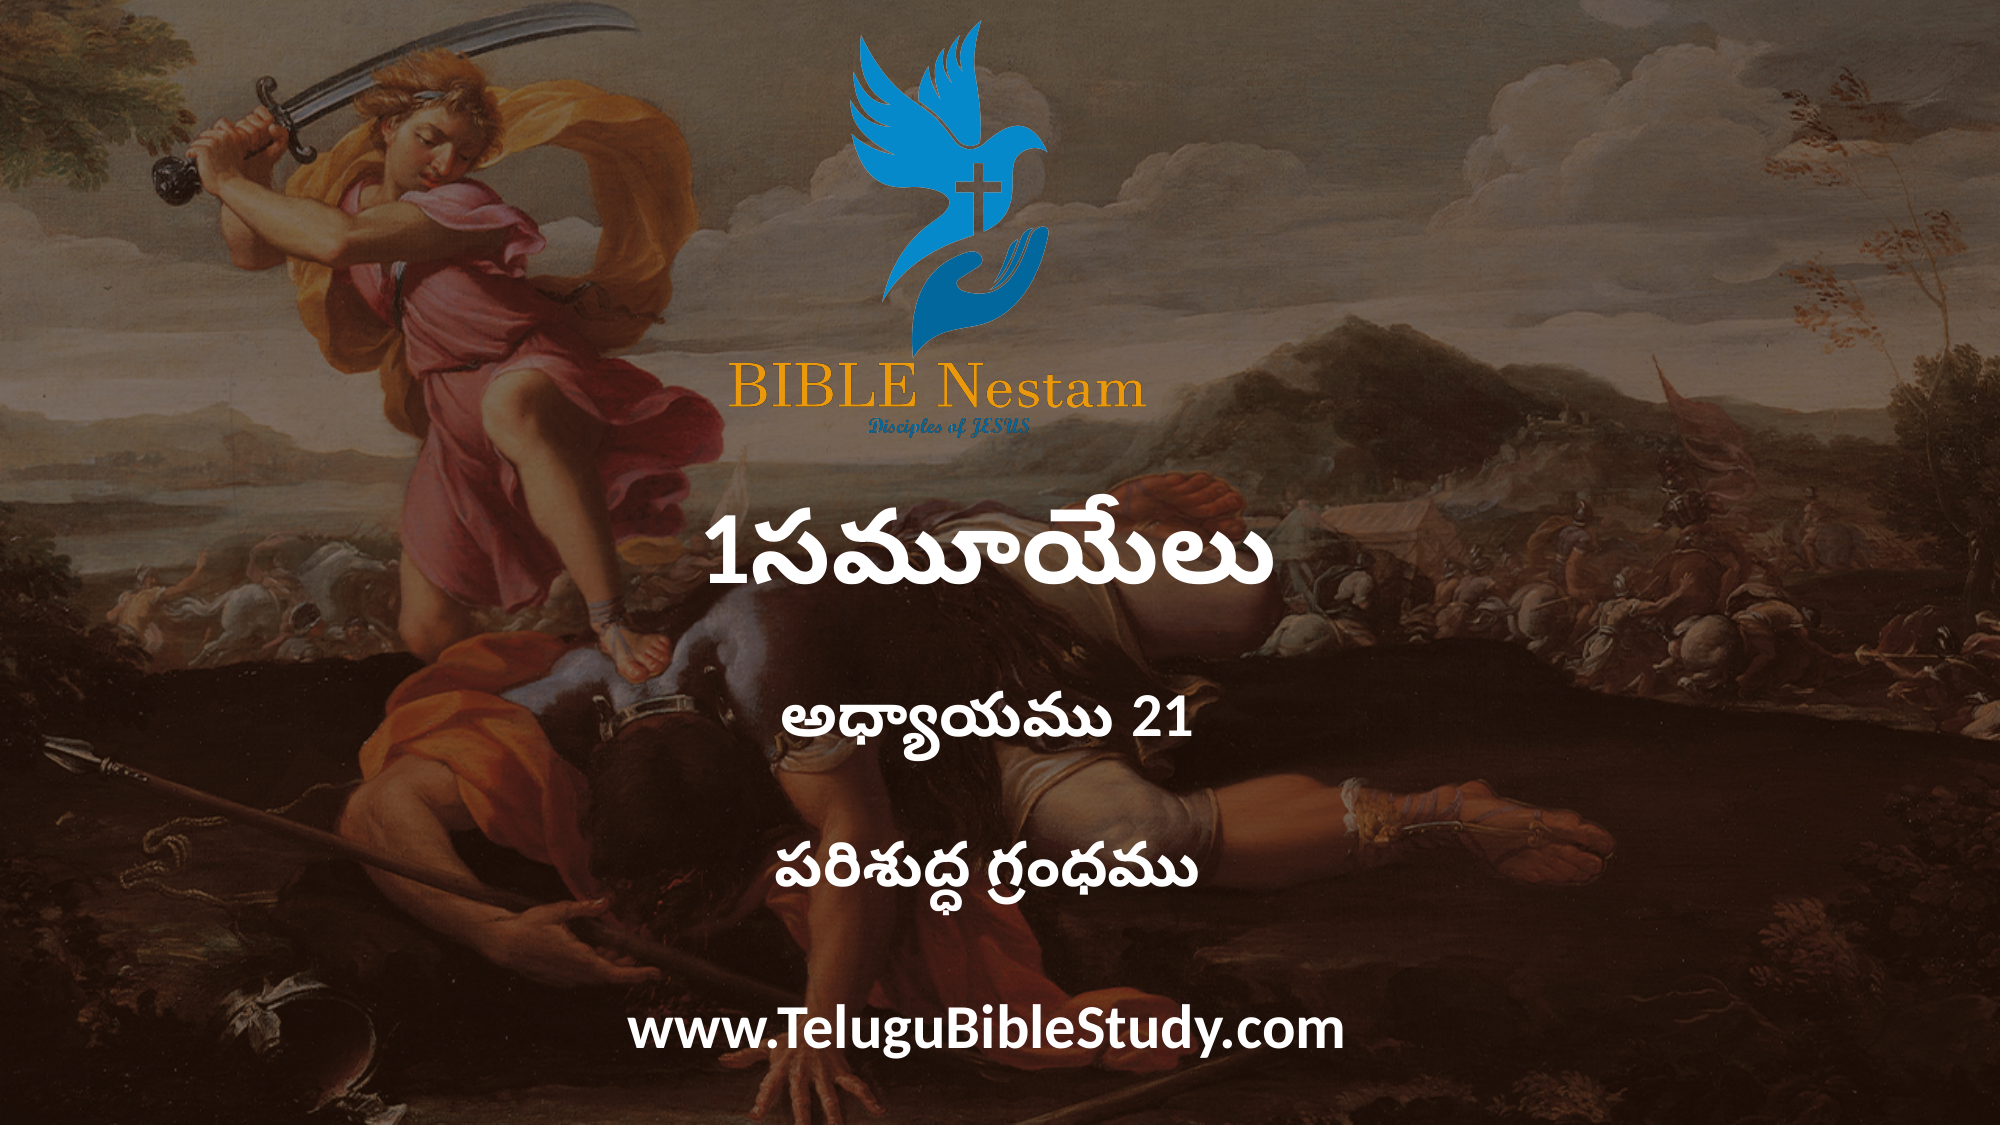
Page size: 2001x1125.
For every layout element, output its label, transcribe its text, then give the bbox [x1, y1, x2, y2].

subtitle అధ్యాయము 21 పరిశుద్ధ గ్రంధము www.TeluguBibleStudy.com [50, 666, 1925, 1084]
picture [0, 0, 2000, 1125]
title 1సమూయేలు [50, 437, 1925, 646]
